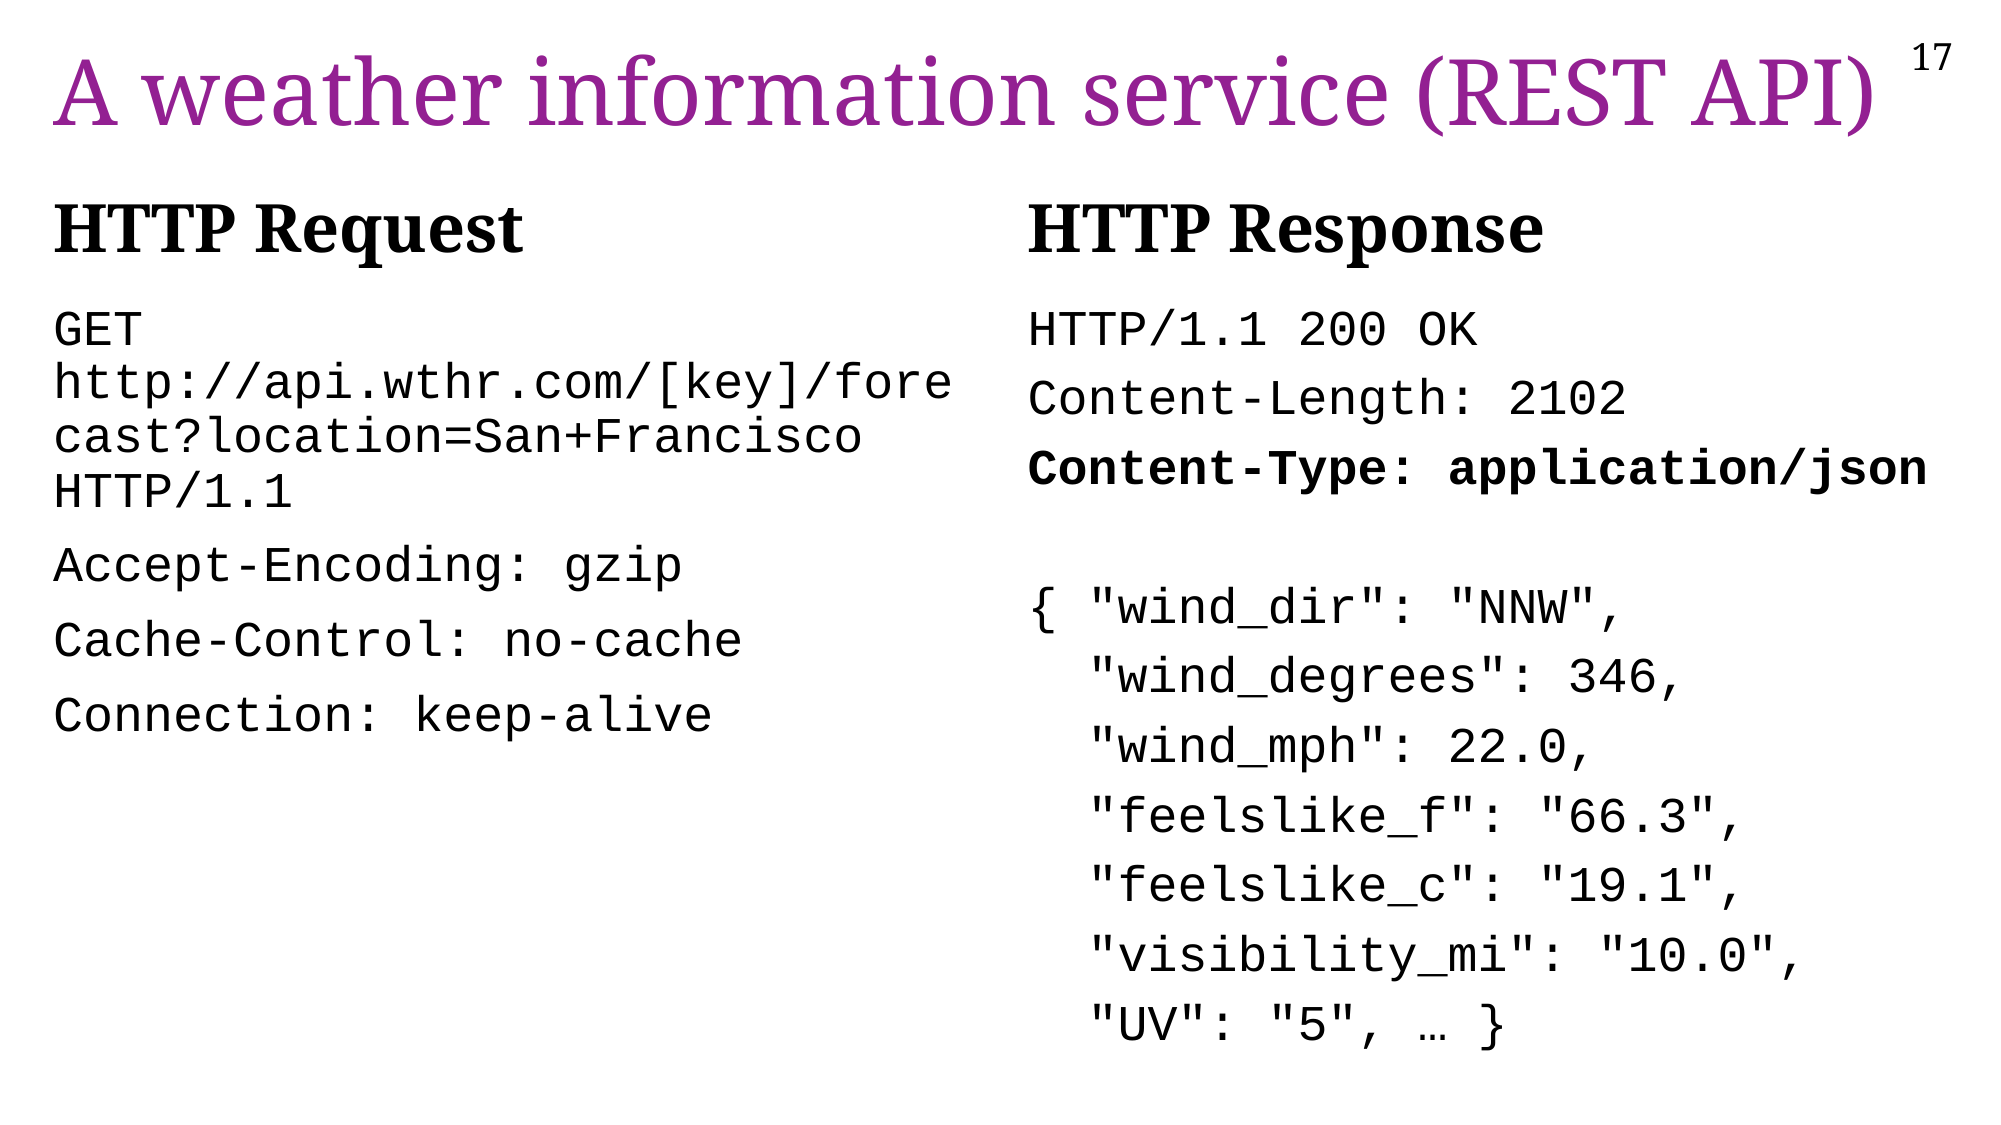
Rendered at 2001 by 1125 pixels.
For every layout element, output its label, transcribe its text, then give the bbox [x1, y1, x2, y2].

title A weather information service (REST API) [38, 22, 1966, 168]
list GET http://api.wthr.com/[key]/forecast?location=San+Francisco HTTP/1.1 Accept-Encoding: gzip Cache-Control: no-cache Connection: keep-alive [38, 294, 984, 1104]
list HTTP/1.1 200 OK Content-Length: 2102 Content-Type: application/json { "wind_dir": "NNW", "wind_degrees": 346, "wind_mph": 22.0, "feelslike_f": "66.3", "feelslike_c": "19.1", "visibility_mi": "10.0", "UV": "5", … } [1012, 294, 1966, 1104]
list HTTP Response [1012, 187, 1966, 275]
list HTTP Request [38, 187, 984, 275]
